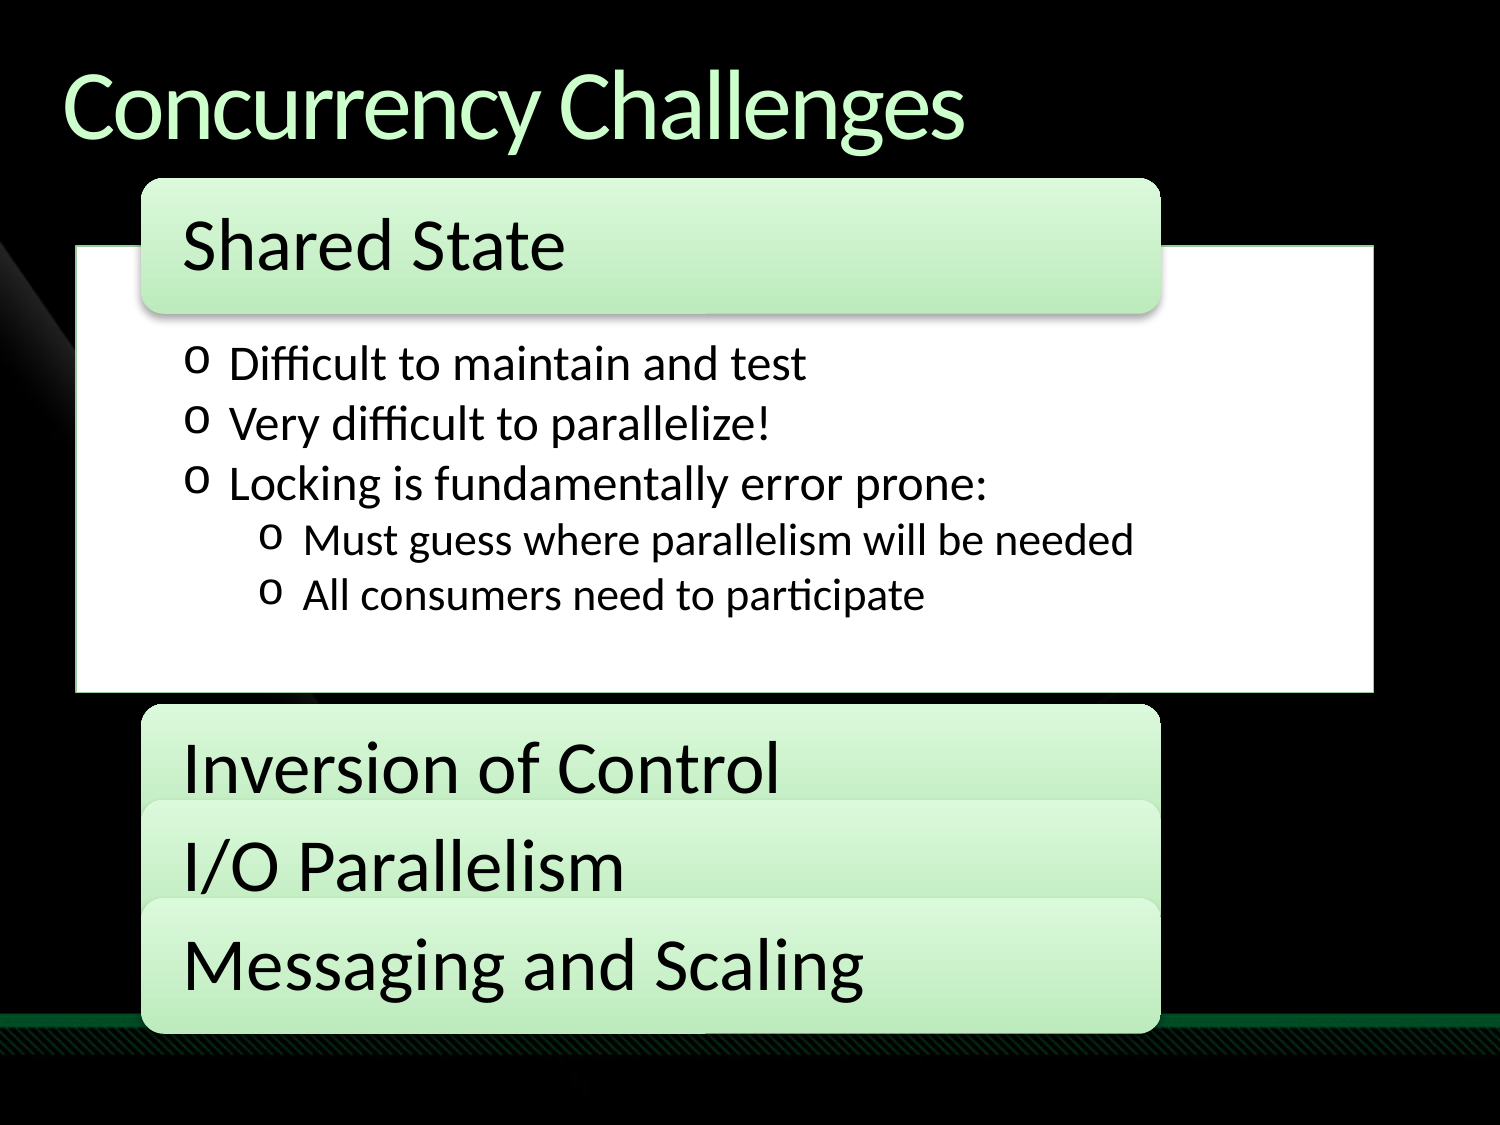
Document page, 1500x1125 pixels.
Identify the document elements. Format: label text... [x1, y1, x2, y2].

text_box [140, 799, 1162, 897]
title Concurrency Challenges [62, 53, 1438, 144]
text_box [140, 703, 1162, 799]
text_box [77, 317, 1378, 660]
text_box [140, 177, 1162, 314]
picture [0, 0, 1500, 1125]
text_box [75, 245, 1374, 693]
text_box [140, 897, 1162, 1034]
